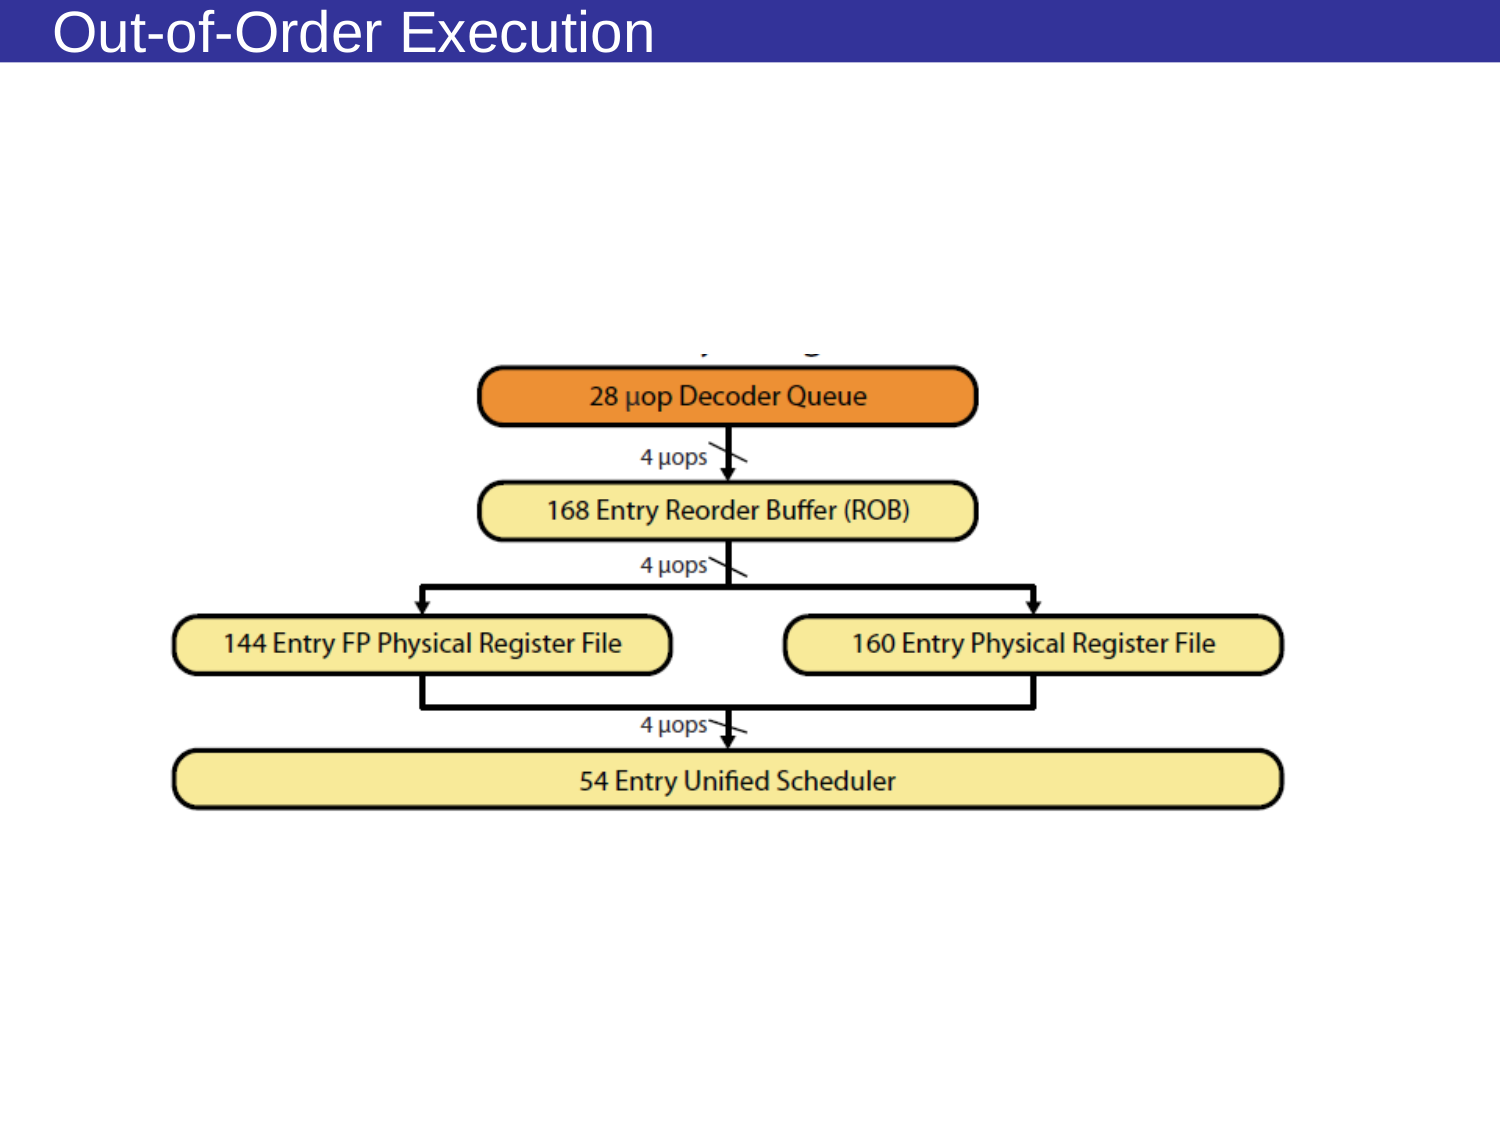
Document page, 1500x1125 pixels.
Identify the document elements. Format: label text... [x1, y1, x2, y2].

title Out-of-Order Execution [37, 7, 1426, 51]
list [156, 354, 1344, 833]
